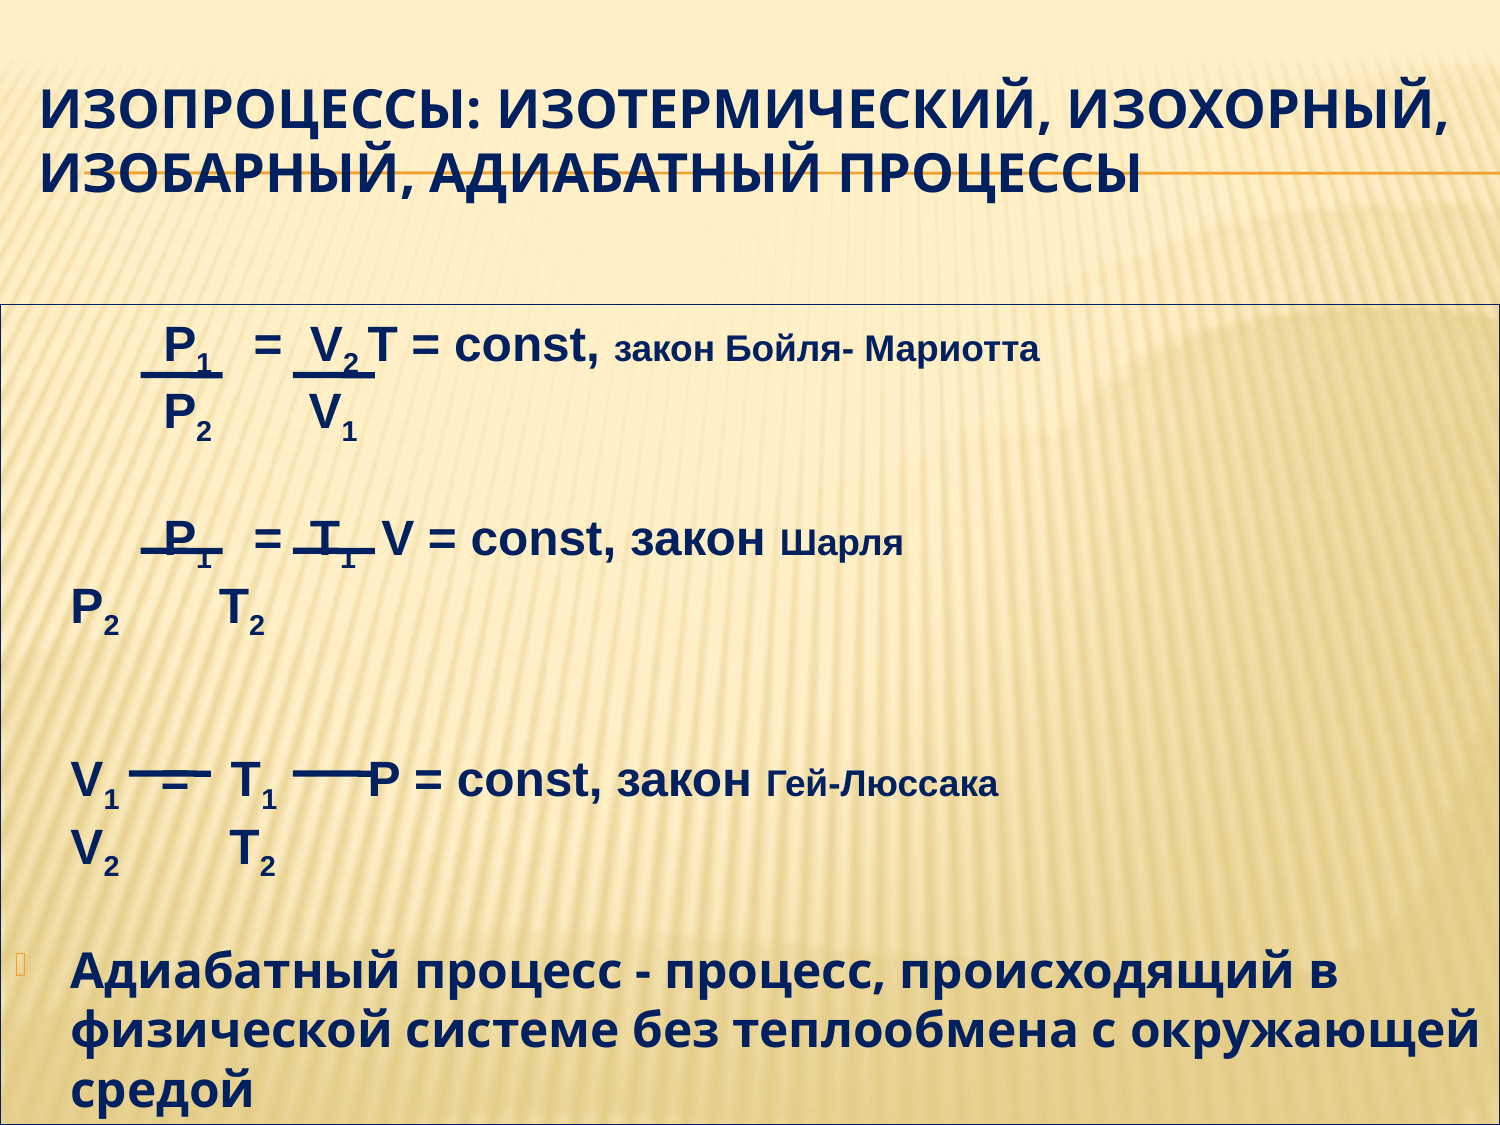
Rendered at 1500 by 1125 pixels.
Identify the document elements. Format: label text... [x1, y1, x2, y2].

title Изопроцессы: изотермический, изохорный, изобарный, адиабатный процессы [23, 45, 1477, 233]
list P1 = V2 T = const, закон Бойля- Мариотта P2 V1 P1 = T1 V = const, закон Шарля P2 T2 V1 = T1 Р = const, закон Гей-Люссака V2 T2 Адиабатный процесс - процесс, происходящий в физической системе без теплообмена с окружающей средой [0, 304, 1500, 1125]
